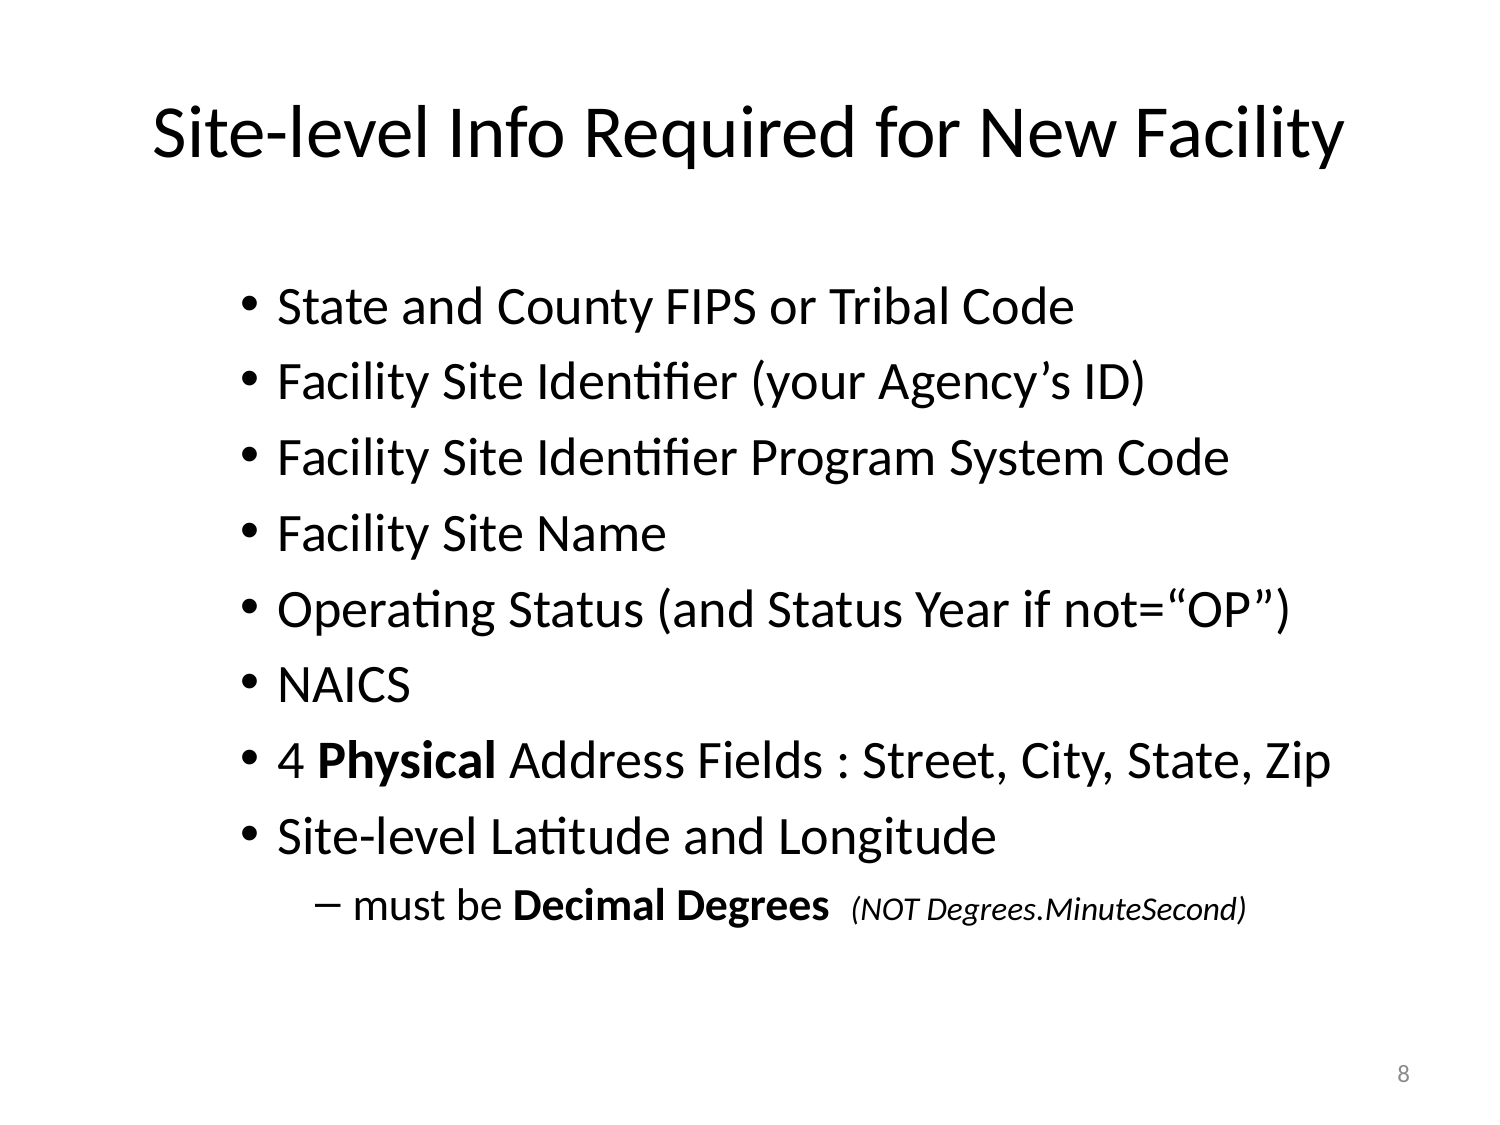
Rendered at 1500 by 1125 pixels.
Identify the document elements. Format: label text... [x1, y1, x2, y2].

slide_number 8 [1074, 1042, 1425, 1103]
title Site-level Info Required for New Facility [75, 45, 1425, 233]
list State and County FIPS or Tribal Code Facility Site Identifier (your Agency’s ID) Facility Site Identifier Program System Code Facility Site Name Operating Status (and Status Year if not=“OP”) NAICS 4 Physical Address Fields : Street, City, State, Zip Site-level Latitude and Longitude must be Decimal Degrees (NOT Degrees.MinuteSecond) [75, 262, 1425, 1005]
